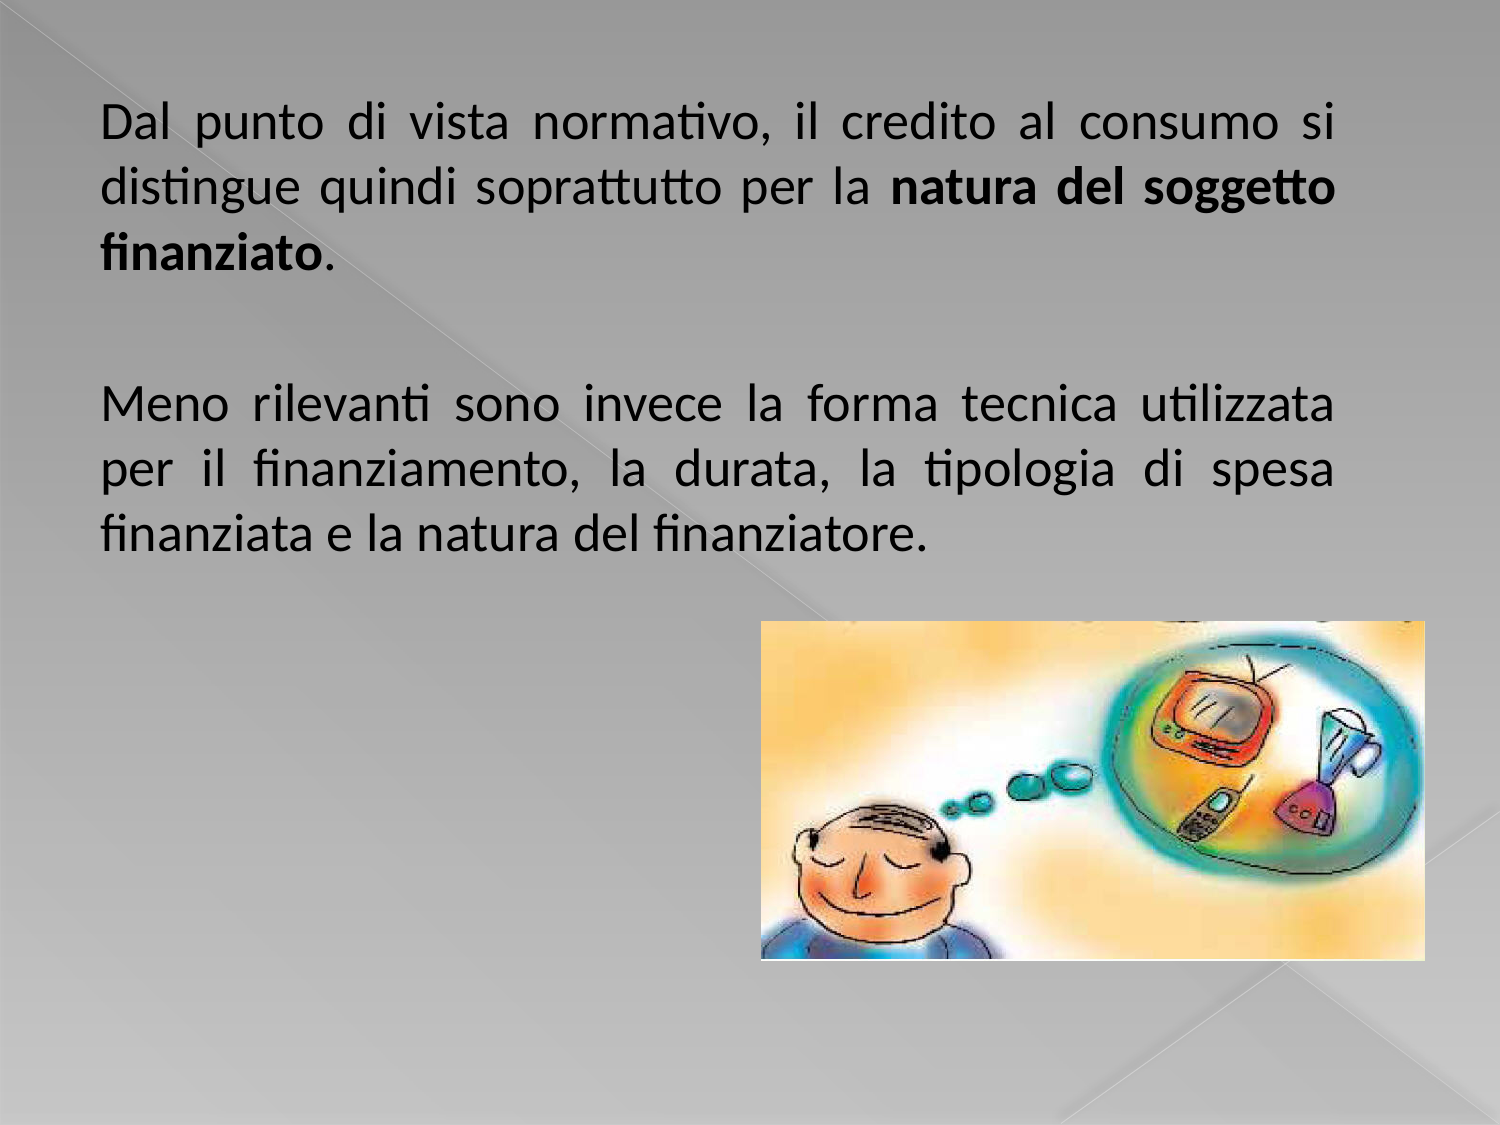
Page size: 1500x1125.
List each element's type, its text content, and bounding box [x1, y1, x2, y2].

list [761, 621, 1425, 961]
list Dal punto di vista normativo, il credito al consumo si distingue quindi soprattutto per la natura del soggetto finanziato. Meno rilevanti sono invece la forma tecnica utilizzata per il finanziamento, la durata, la tipologia di spesa finanziata e la natura del finanziatore. [75, 78, 1353, 587]
